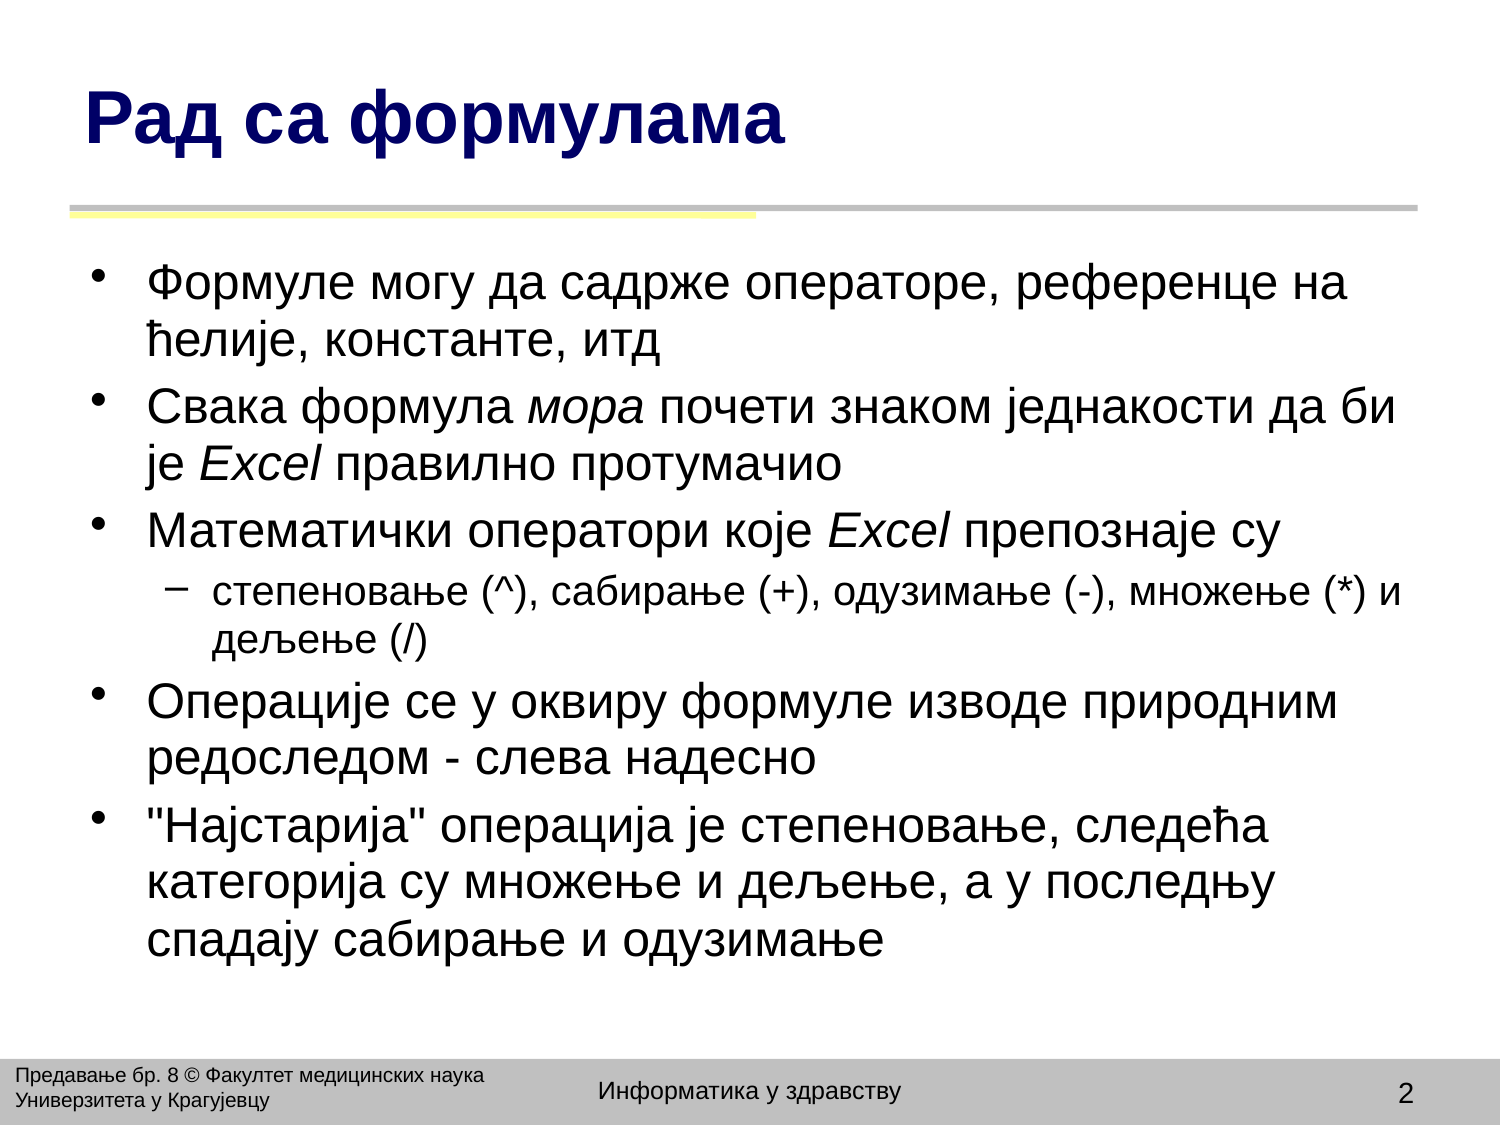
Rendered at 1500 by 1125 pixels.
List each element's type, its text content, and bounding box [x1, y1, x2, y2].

footer Информатика у здравству [512, 1066, 988, 1125]
slide_number 2 [1079, 1066, 1430, 1125]
slide_number Предавање бр. 8 © Факултет медицинских наука Универзитета у Крагујевцу [0, 1053, 626, 1108]
title Рад са формулама [69, 19, 1426, 208]
list Формуле могу да садрже операторе, референце на ћелије, константе, итд Свака формула мора почети знаком једнакости да би је Excel правилно протумачио Математички оператори које Excel препознаје су степеновање (^), сабирање (+), одузимање (-), множење (*) и дељење (/) Операције се у оквиру формуле изводе природним редоследом - слева надесно "Најстарија" операција је степеновање, следећа категорија су множење и дељење, а у последњу спадају сабирање и одузимање [74, 246, 1426, 1023]
